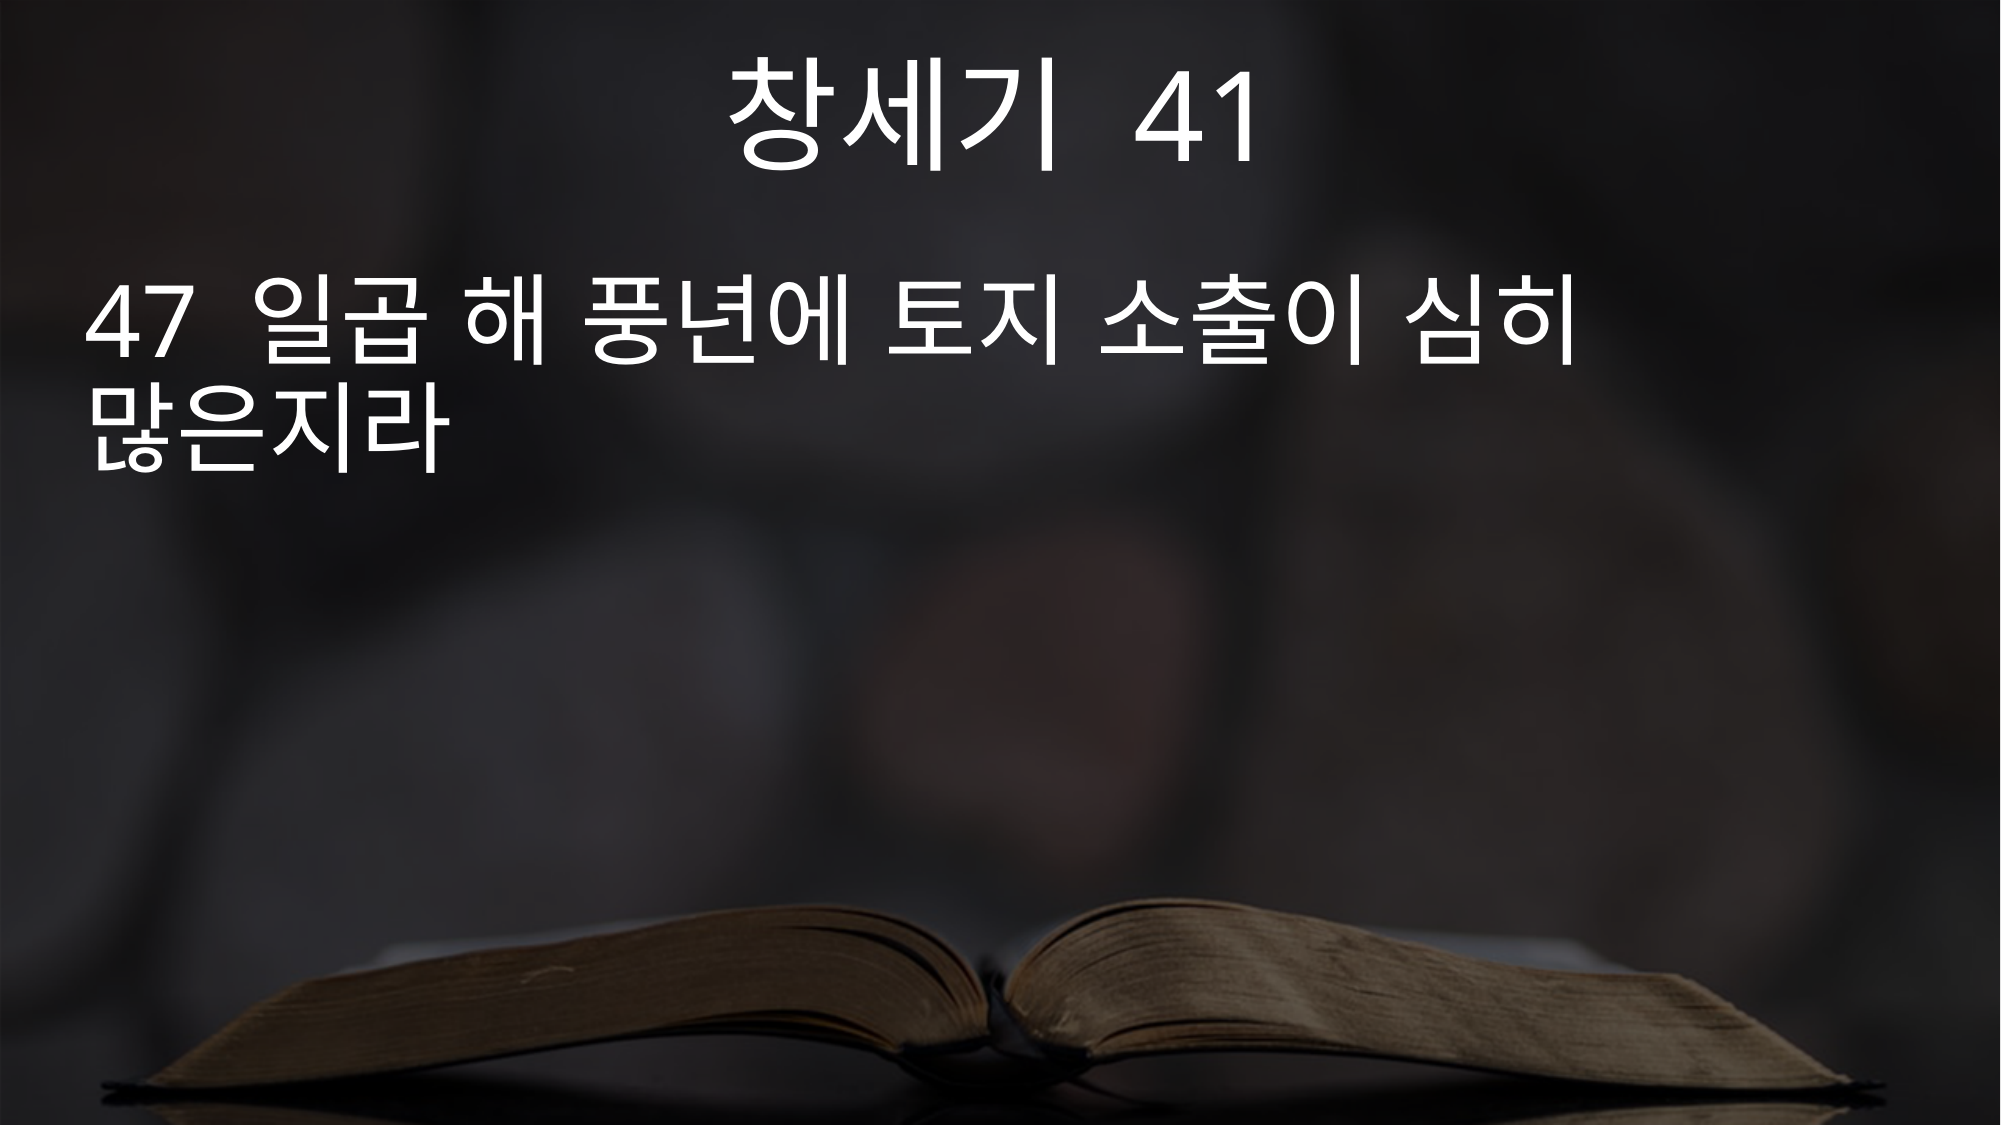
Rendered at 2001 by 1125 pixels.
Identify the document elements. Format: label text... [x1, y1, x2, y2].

footer 창세기 41 [0, 32, 2000, 192]
picture [0, 0, 2001, 1125]
list 47 일곱 해 풍년에 토지 소출이 심히 많은지라 [69, 263, 1953, 423]
